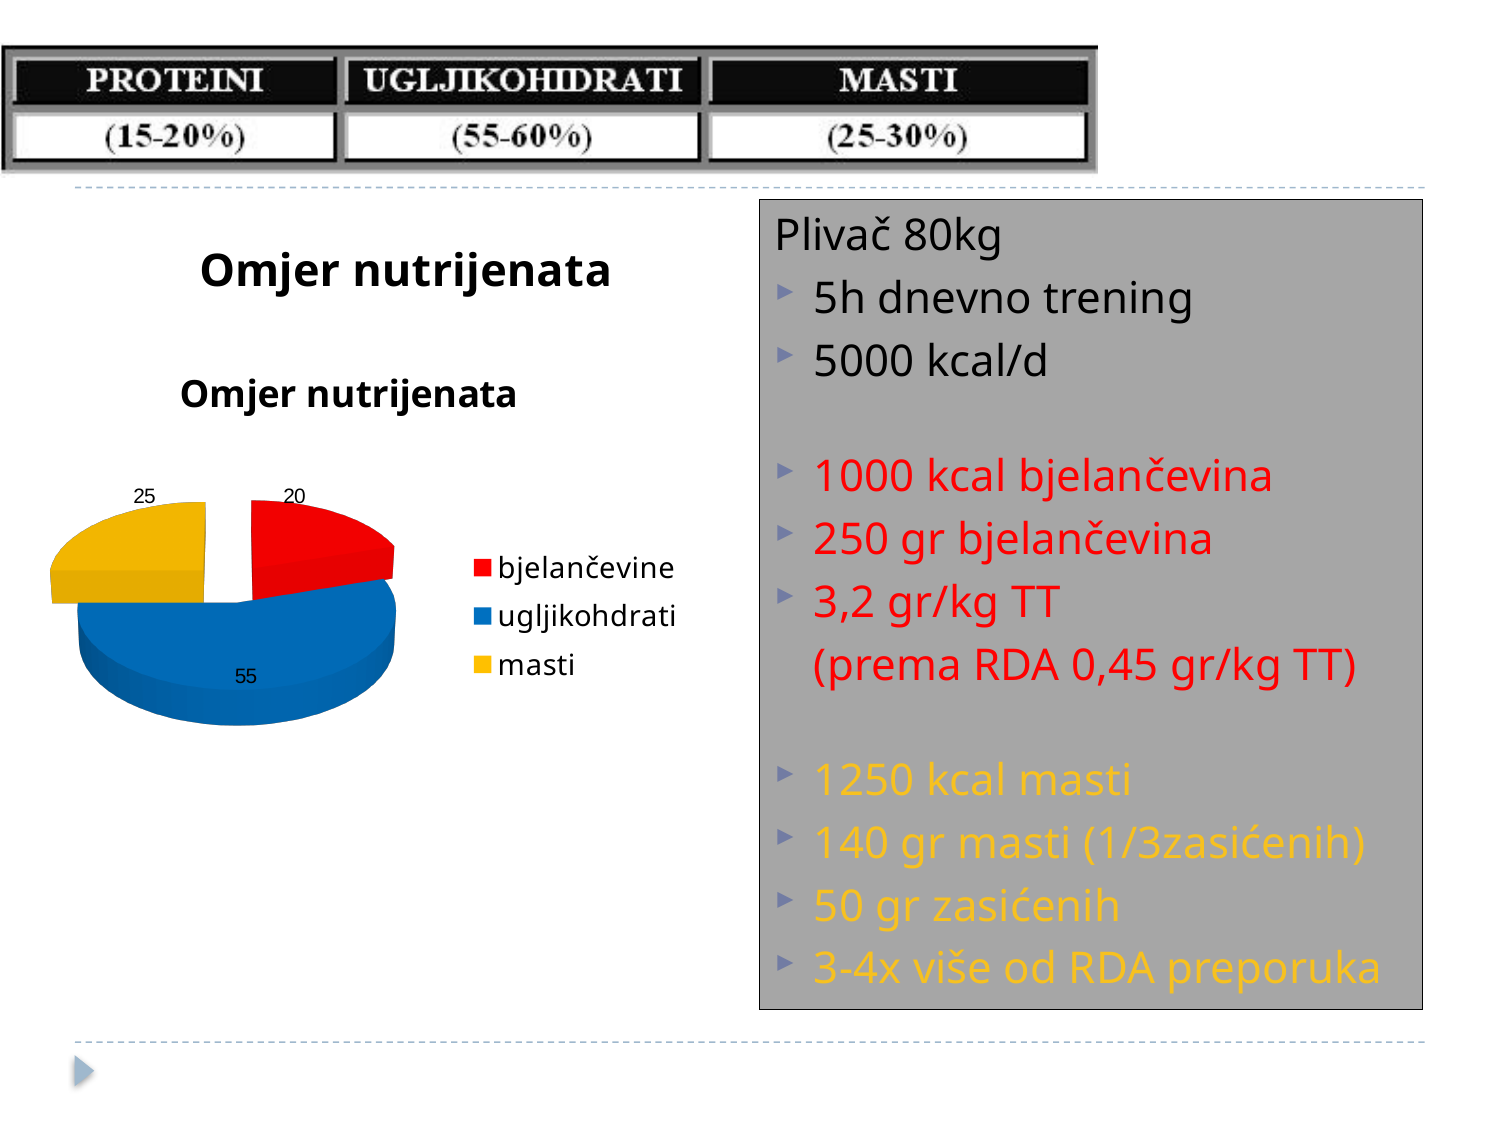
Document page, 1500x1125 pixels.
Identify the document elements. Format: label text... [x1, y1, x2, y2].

list Plivač 80kg 5h dnevno trening 5000 kcal/d 1000 kcal bjelančevina 250 gr bjelančevina 3,2 gr/kg TT (prema RDA 0,45 gr/kg TT) 1250 kcal masti 140 gr masti (1/3zasićenih) 50 gr zasićenih 3-4x više od RDA preporuka [759, 199, 1423, 1010]
picture [0, 42, 1098, 178]
chart [0, 199, 739, 1011]
